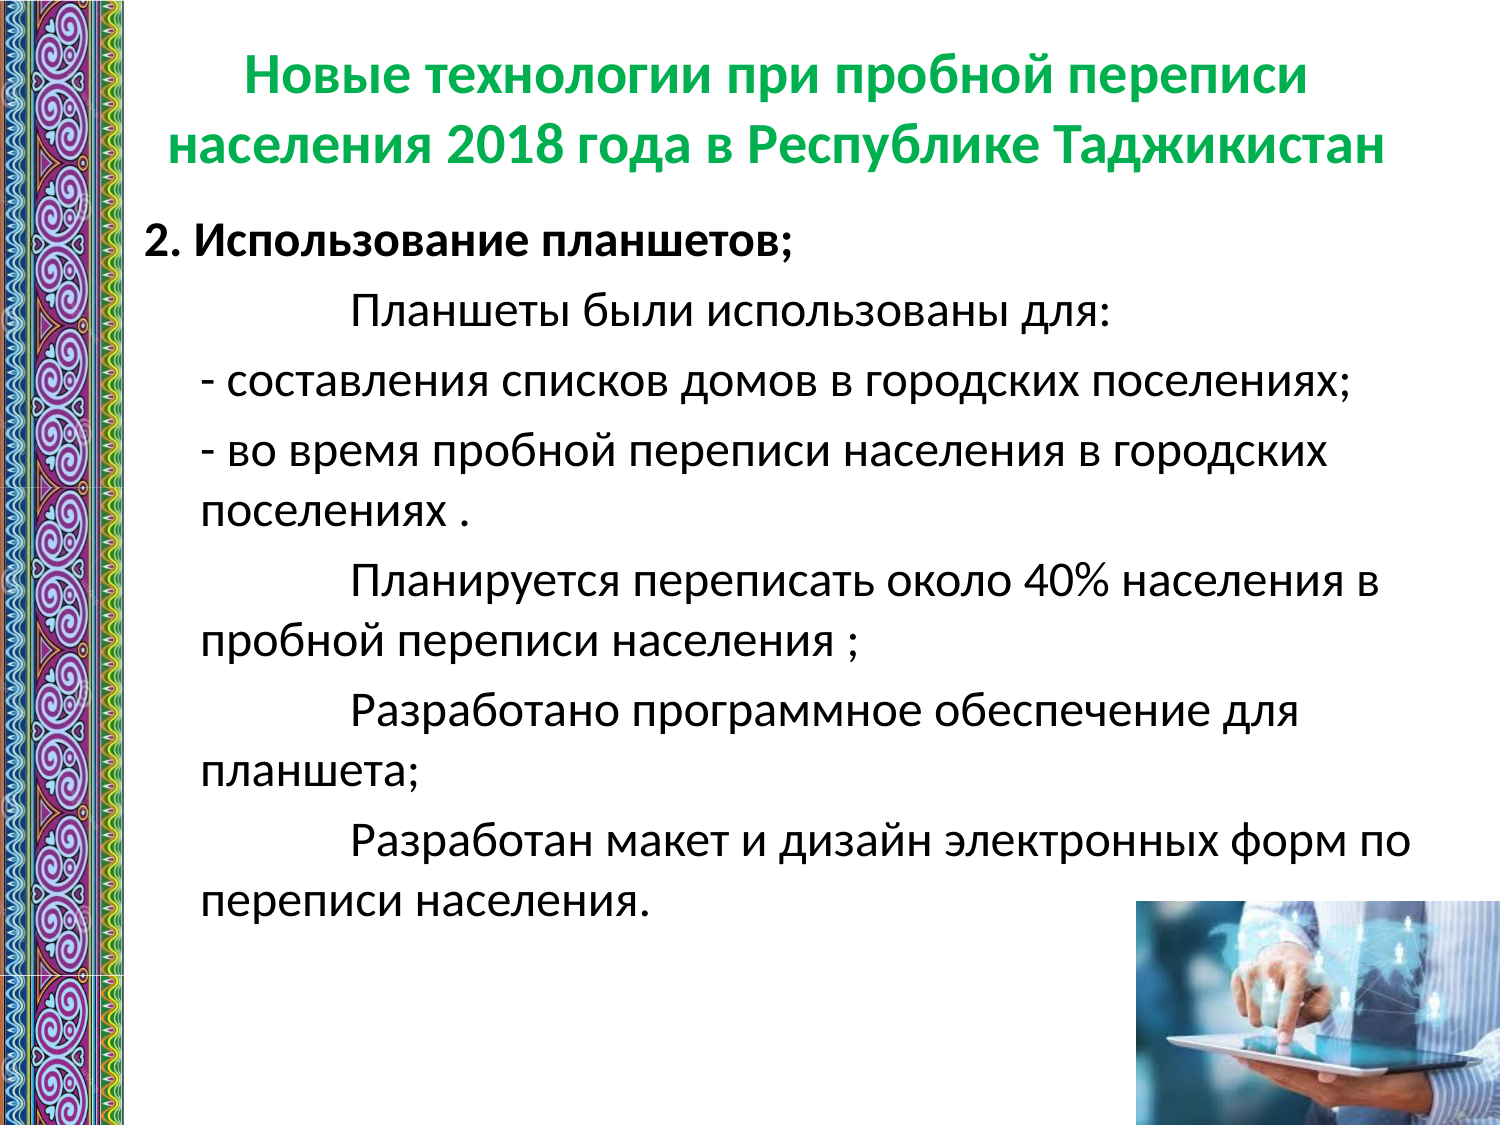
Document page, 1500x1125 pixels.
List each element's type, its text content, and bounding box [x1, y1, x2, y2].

list 2. Использование планшетов; Планшеты были использованы для: - составления списков домов в городских поселениях; - во время пробной переписи населения в городских поселениях . Планируется переписать около 40% населения в пробной переписи населения ; Разработано программное обеспечение для планшета; Разработан макет и дизайн электронных форм по переписи населения. [129, 199, 1442, 922]
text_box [0, 0, 125, 1125]
picture [1136, 901, 1500, 1125]
title Новые технологии при пробной переписи населения 2018 года в Республике Таджикистан [129, 11, 1425, 199]
